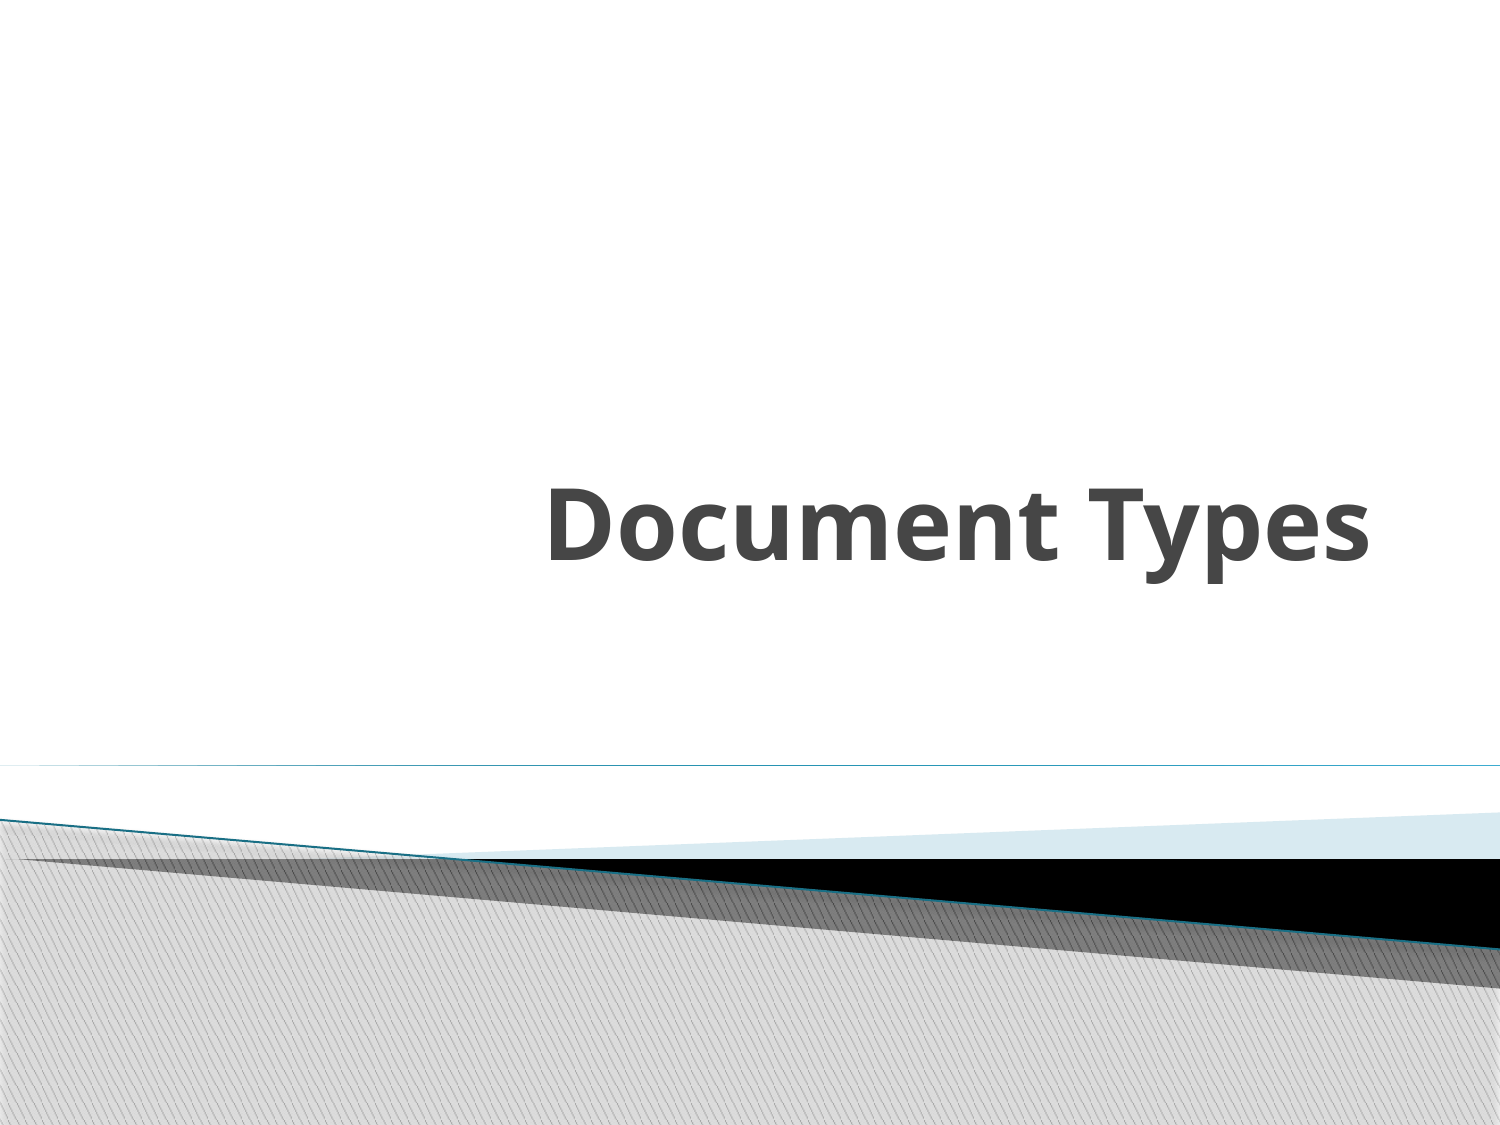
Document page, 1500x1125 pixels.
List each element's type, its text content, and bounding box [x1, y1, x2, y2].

picture [5, 859, 1500, 989]
title Document Types [112, 287, 1388, 588]
